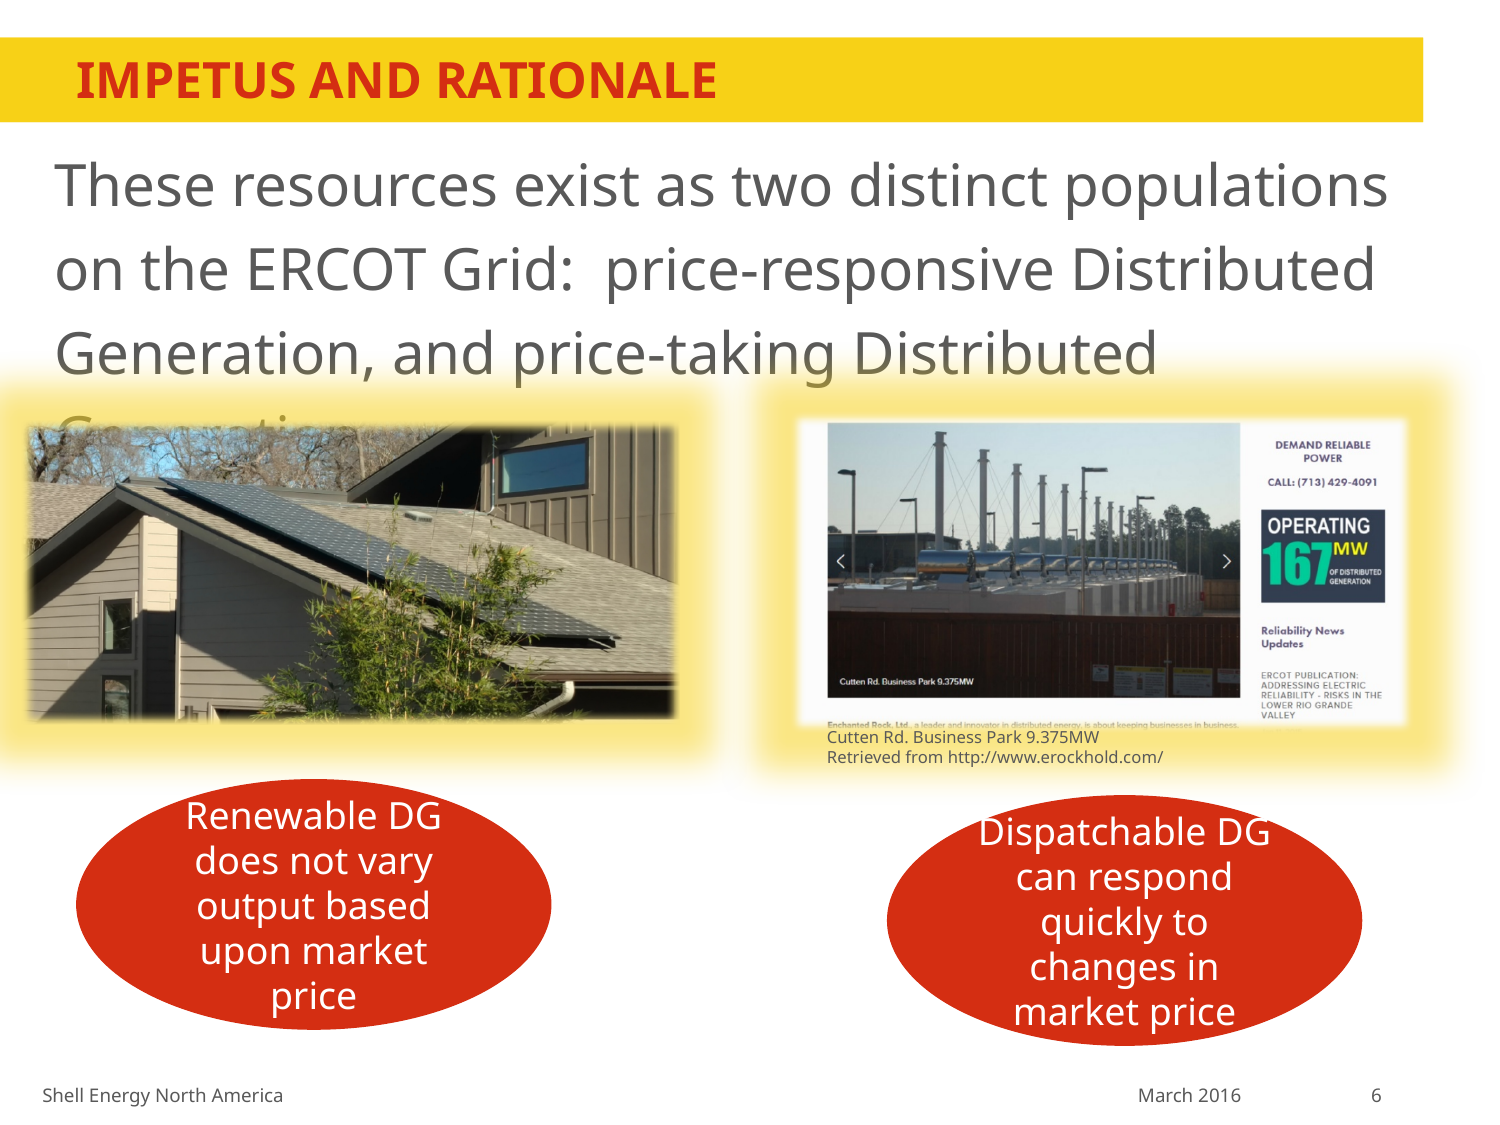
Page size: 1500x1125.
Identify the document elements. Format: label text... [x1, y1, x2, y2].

picture [789, 410, 1415, 735]
list These resources exist as two distinct populations on the ERCOT Grid: price-responsive Distributed Generation, and price-taking Distributed Generation. [54, 134, 1402, 338]
title Impetus and rationale [76, 48, 1412, 118]
text_box Dispatchable DG can respond quickly to changes in market price [884, 793, 1365, 1048]
text_box Shell Energy North America March 2016 6 [42, 1080, 1461, 1124]
text_box Renewable DG does not vary output based upon market price [74, 776, 554, 1032]
picture [20, 420, 680, 726]
text_box Cutten Rd. Business Park 9.375MW Retrieved from http://www.erockhold.com/ [826, 743, 1149, 754]
